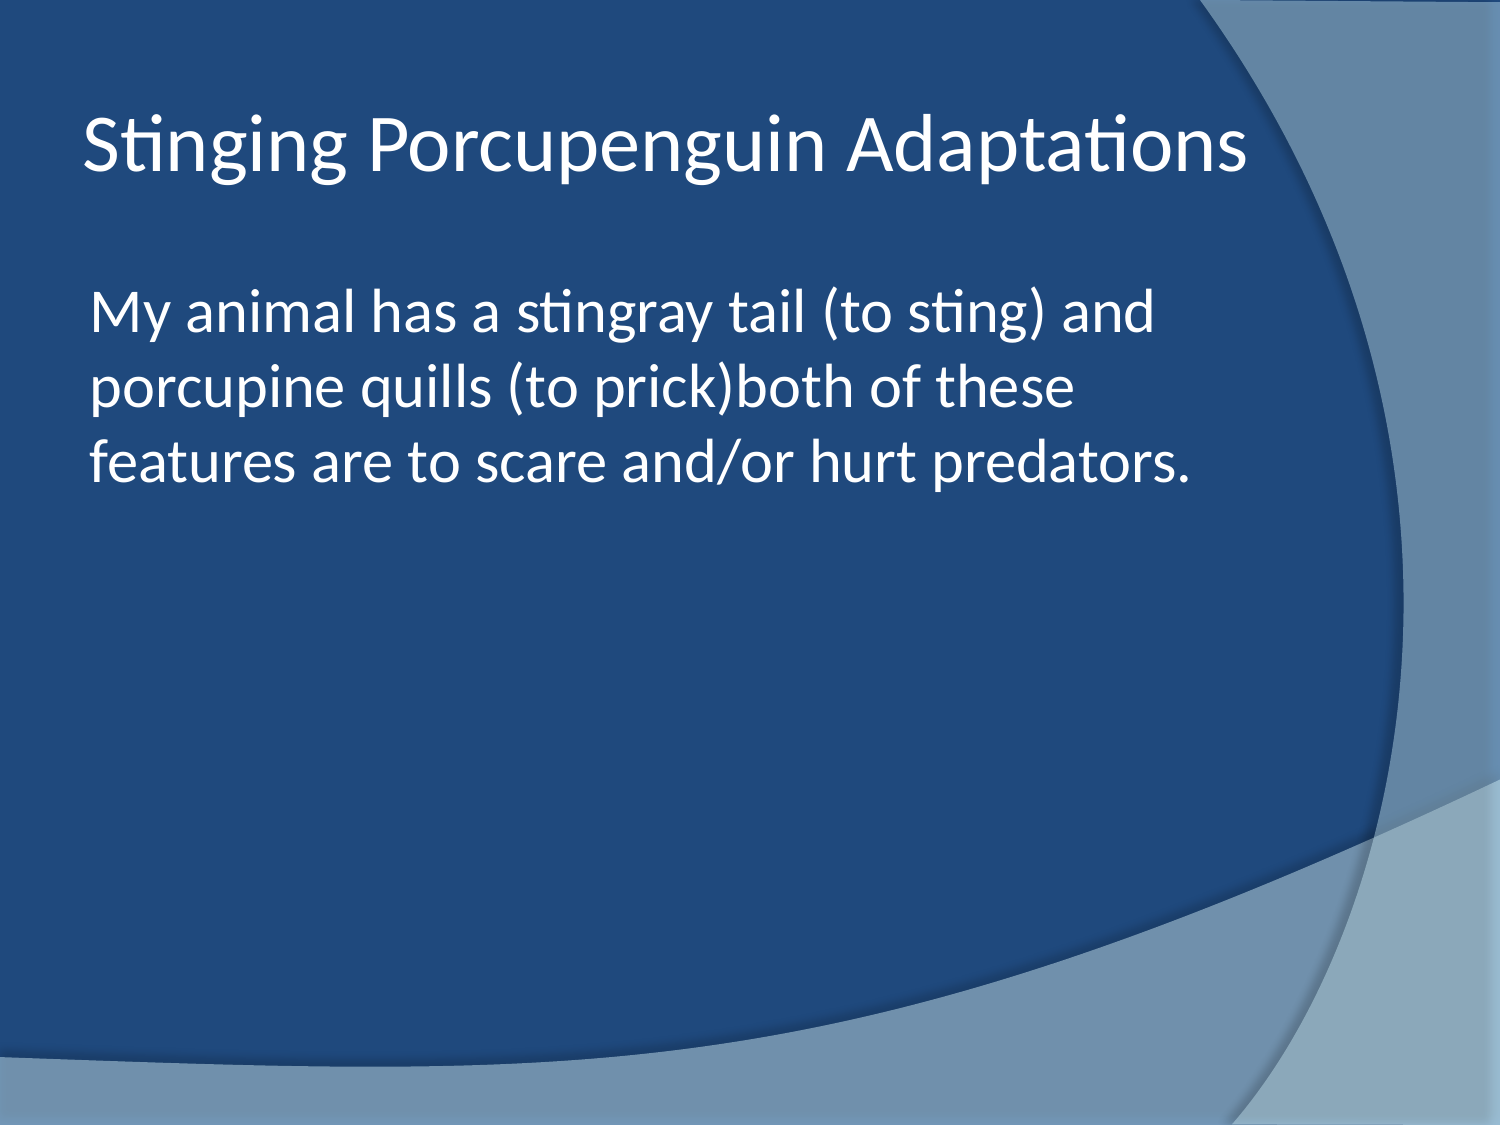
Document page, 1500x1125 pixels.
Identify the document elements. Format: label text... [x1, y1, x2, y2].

title Stinging Porcupenguin Adaptations [75, 45, 1300, 233]
list My animal has a stingray tail (to sting) and porcupine quills (to prick)both of these features are to scare and/or hurt predators. [75, 262, 1300, 1005]
